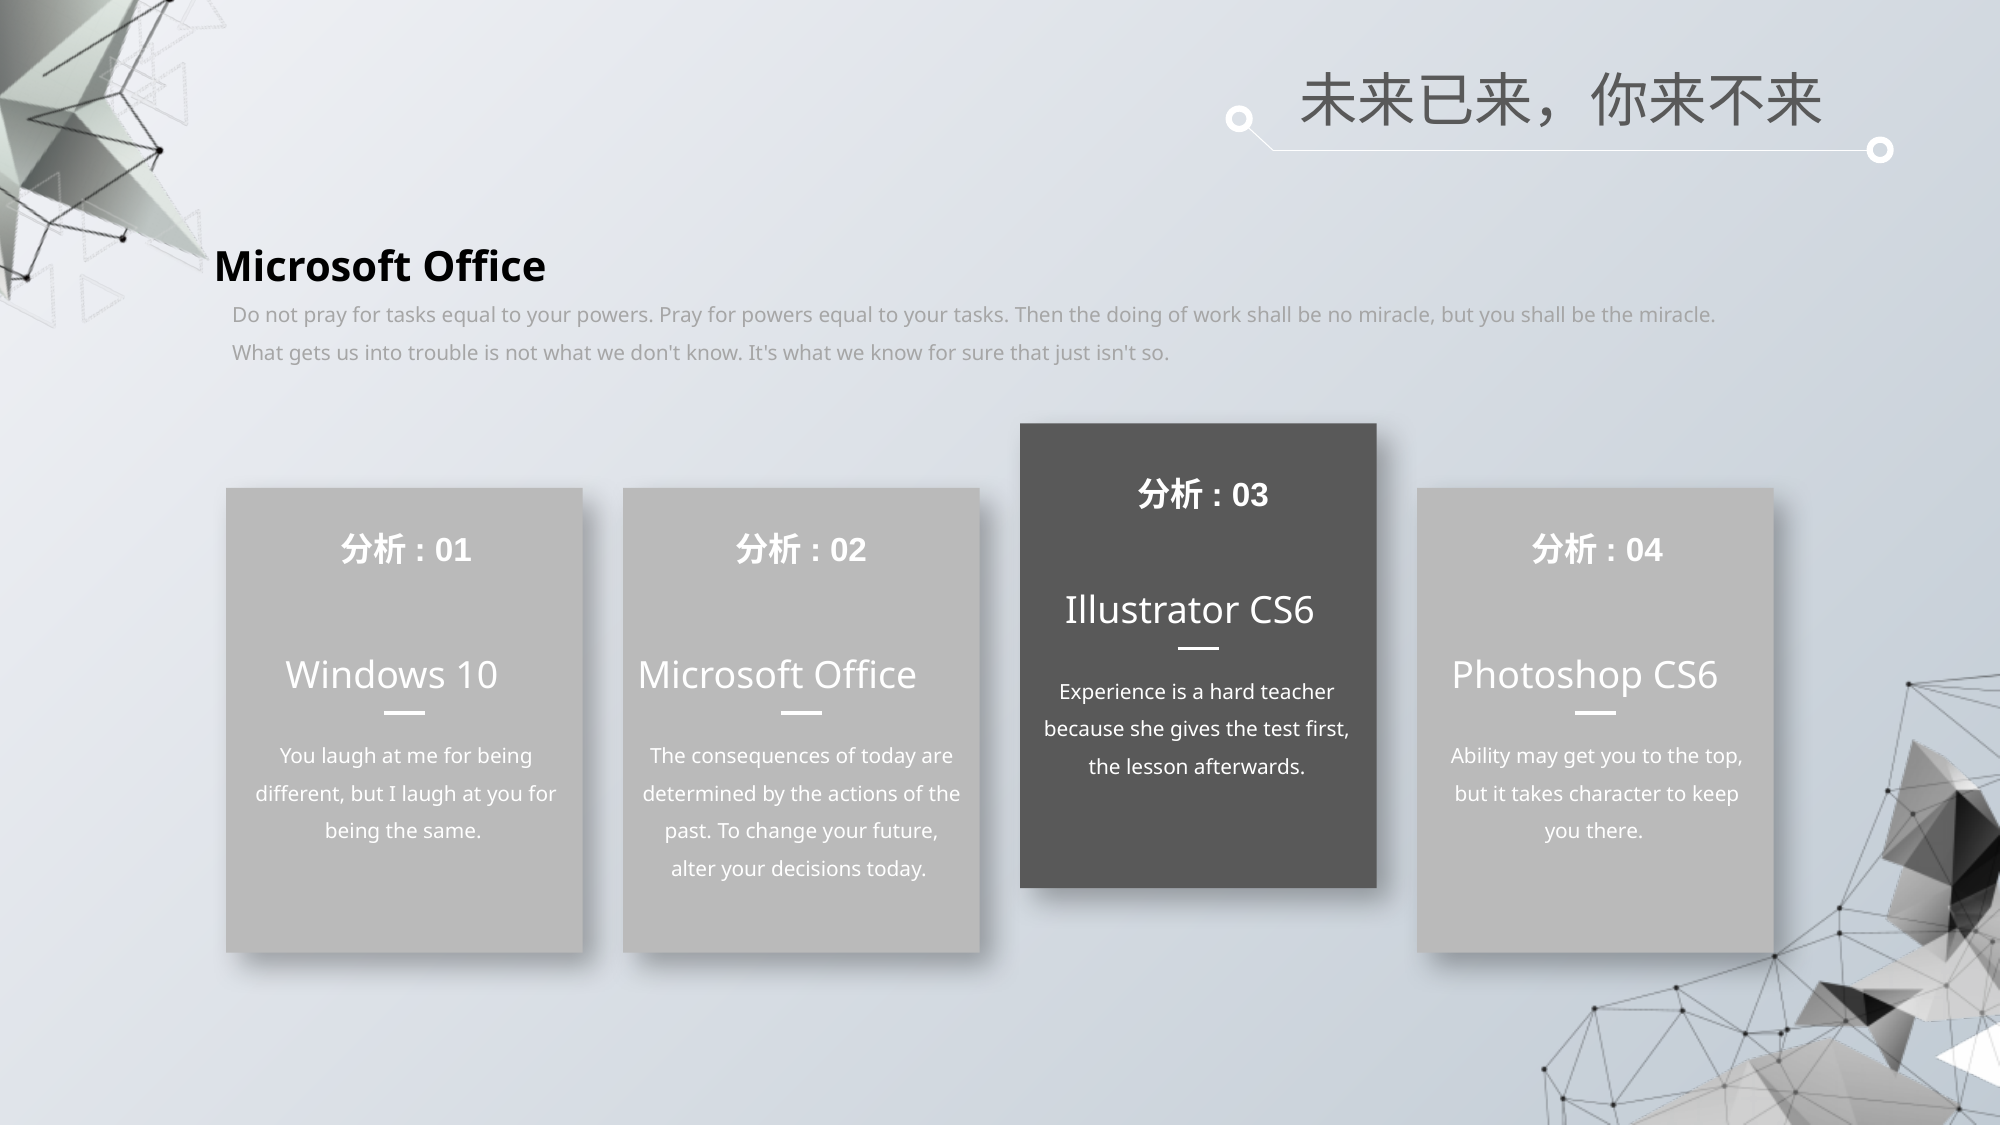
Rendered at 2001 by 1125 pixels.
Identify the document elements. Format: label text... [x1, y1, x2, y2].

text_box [1420, 521, 1774, 853]
text_box 未来已来，你来不来 [1284, 55, 1865, 108]
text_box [624, 521, 979, 890]
text_box [1019, 422, 1378, 889]
text_box Do not pray for tasks equal to your powers. Pray for powers equal to your tasks. Then the doing of work shall be no miracle, but you shall be the miracle. What gets us into trouble is not what we don't know. It's what we know for sure that just isn't so. [217, 282, 1774, 372]
picture [0, 0, 382, 407]
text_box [1020, 465, 1374, 788]
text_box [1228, 108, 1891, 161]
text_box [622, 487, 981, 954]
picture [1426, 665, 2000, 1125]
text_box Microsoft Office [307, 232, 562, 297]
text_box [225, 487, 584, 954]
text_box [1416, 487, 1775, 954]
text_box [229, 521, 583, 853]
